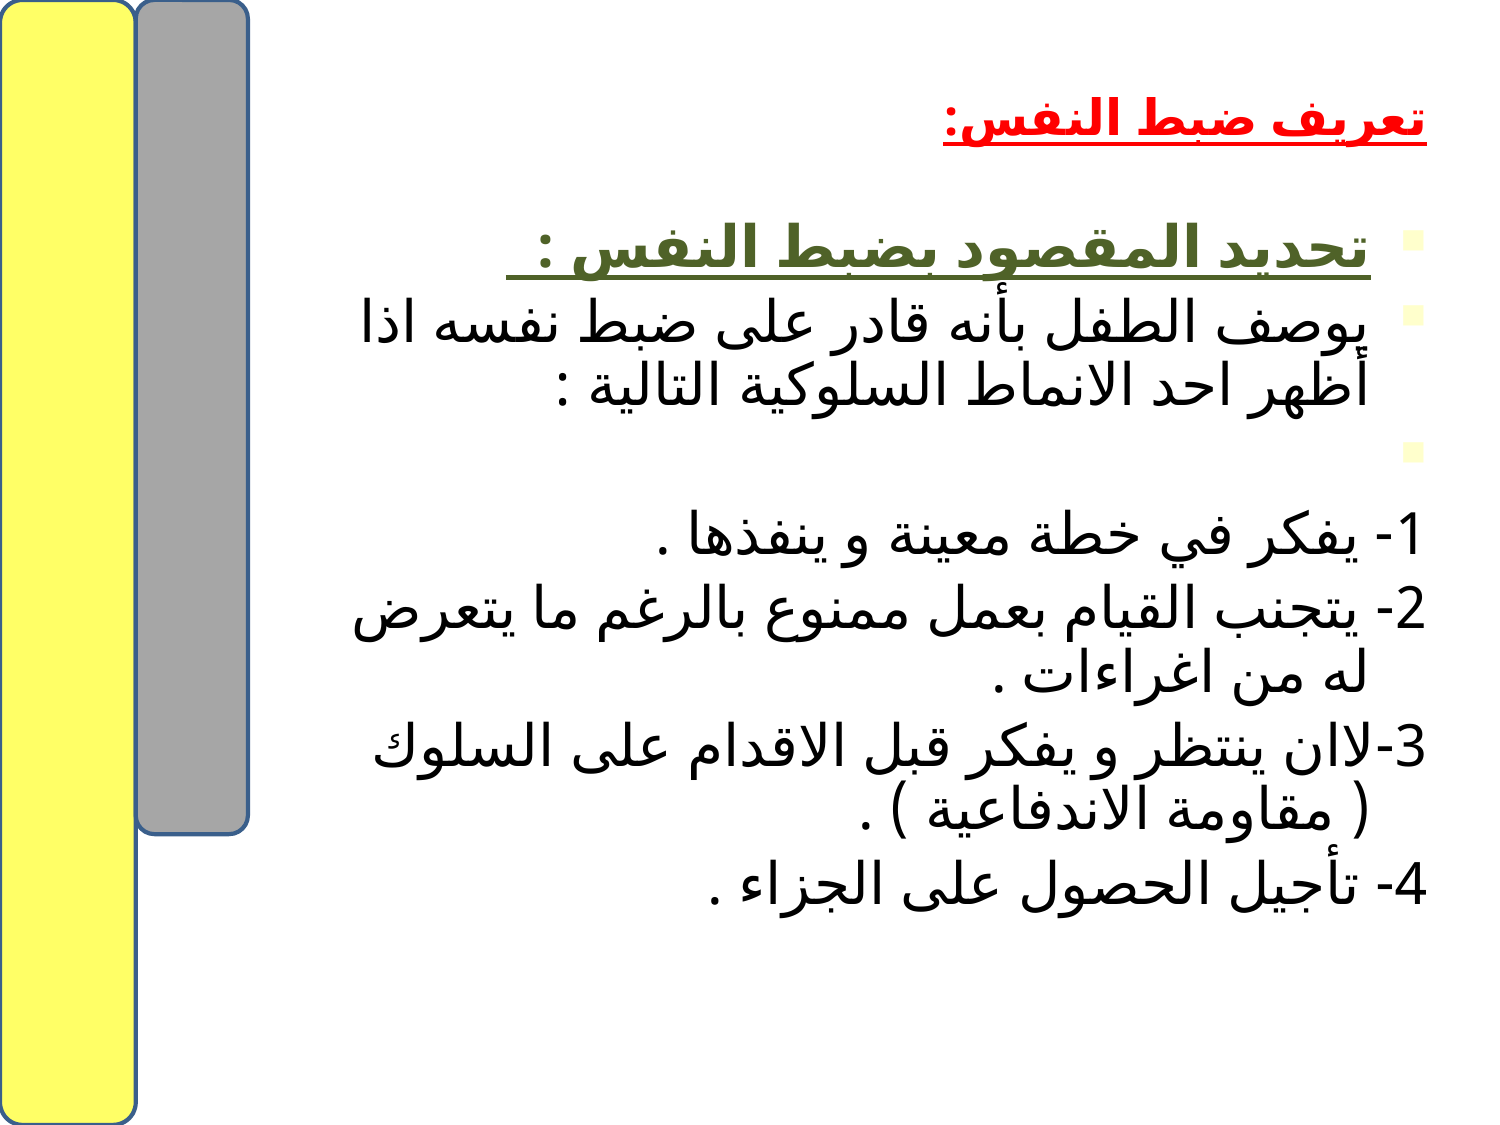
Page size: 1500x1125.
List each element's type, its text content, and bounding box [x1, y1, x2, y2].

text_box تعريف ضبط النفس: تحديد المقصود بضبط النفس : يوصف الطفل بأنه قادر على ضبط نفسه اذا أظهر احد الانماط السلوكية التالية : 1- يفكر في خطة معينة و ينفذها . 2- يتجنب القيام بعمل ممنوع بالرغم ما يتعرض له من اغراءات . 3-لاان ينتظر و يفكر قبل الاقدام على السلوك ( مقاومة الاندفاعية ) . 4- تأجيل الحصول على الجزاء . [324, 78, 1442, 1125]
text_box [133, 0, 251, 837]
text_box [0, 0, 138, 1125]
